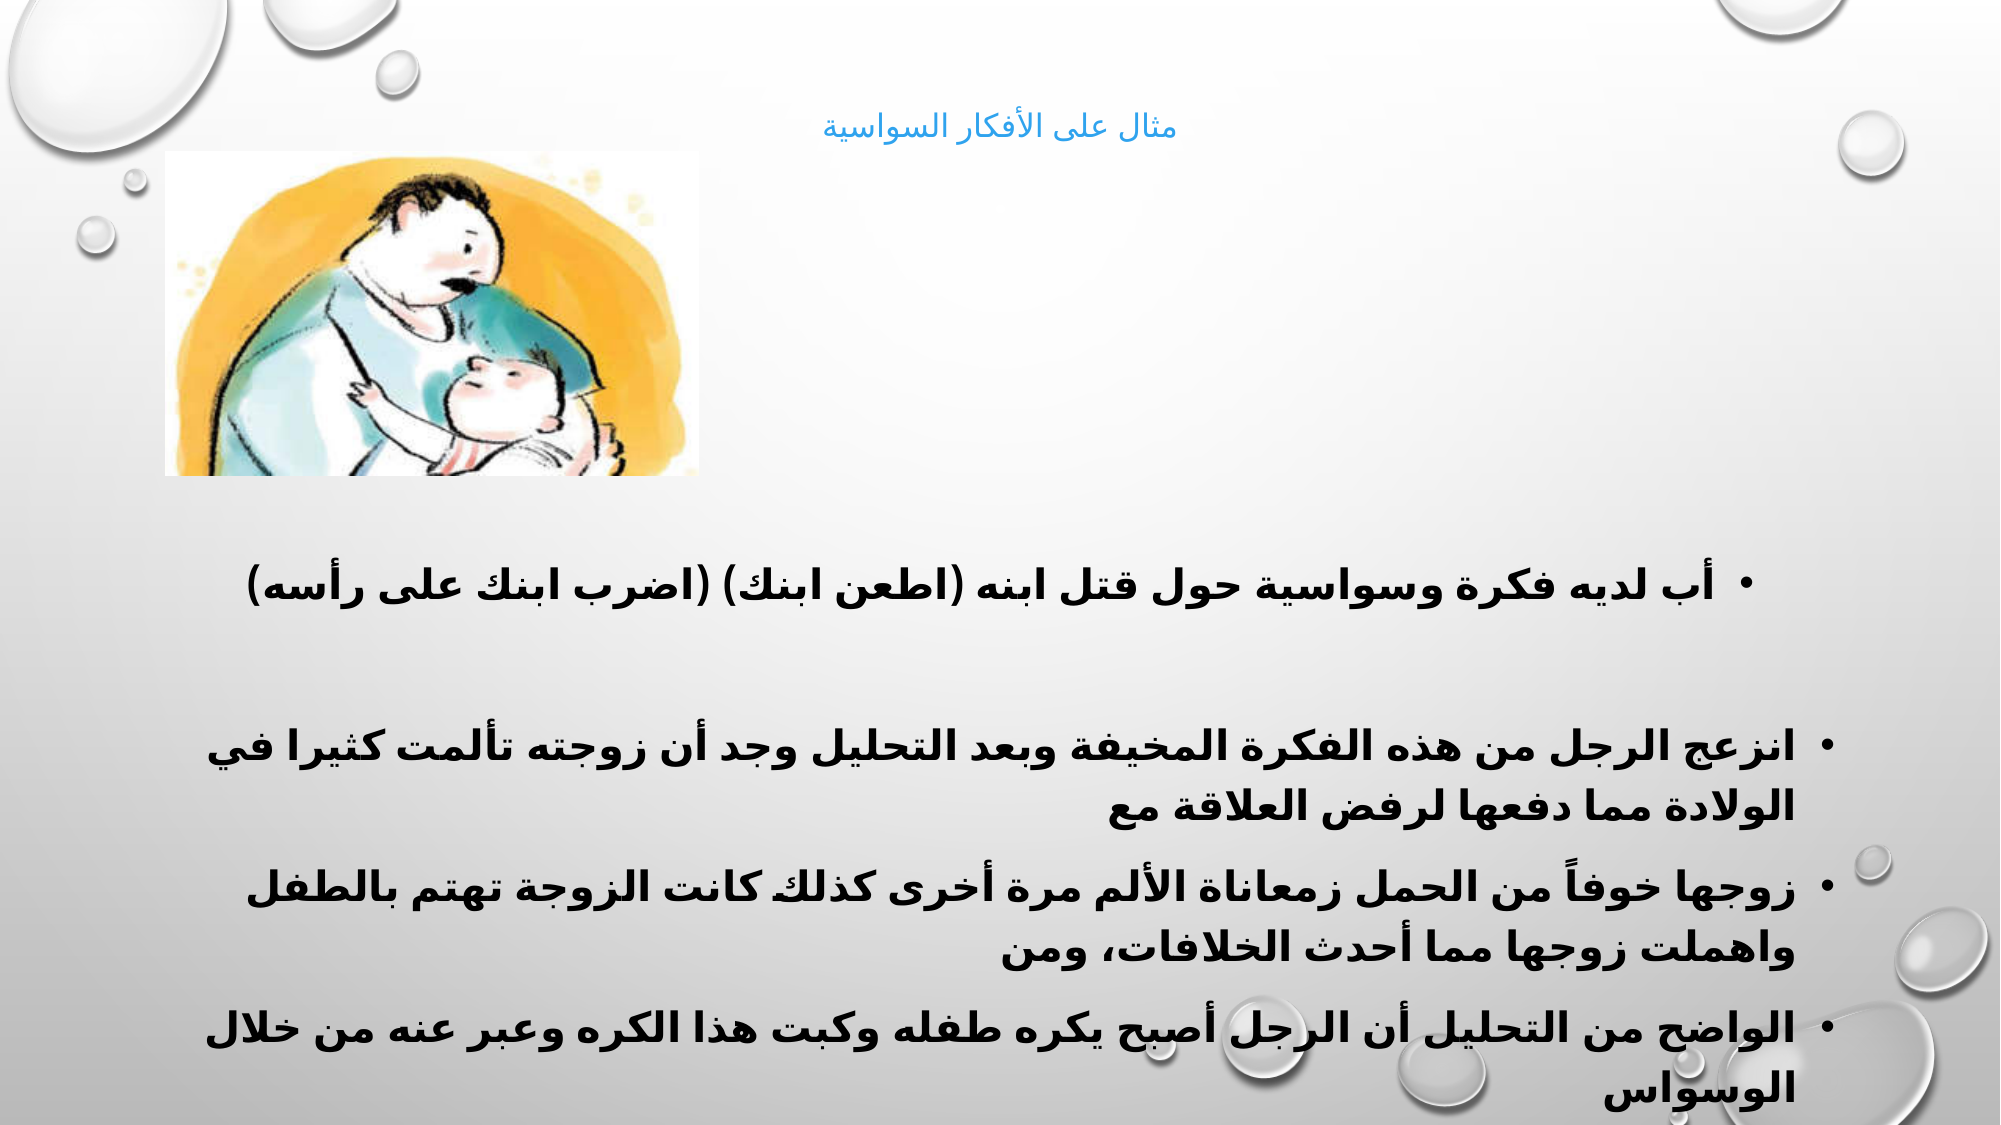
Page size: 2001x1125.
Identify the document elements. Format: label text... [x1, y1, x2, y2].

title مثال على الأفكار السواسية [149, 101, 1851, 152]
list أب لديه فكرة وسواسية حول قتل ابنه (اطعن ابنك) (اضرب ابنك على رأسه) انزعج الرجل من هذه الفكرة المخيفة وبعد التحليل وجد أن زوجته تألمت كثيرا في الولادة مما دفعها لرفض العلاقة مع زوجها خوفاً من الحمل زمعاناة الألم مرة أخرى كذلك كانت الزوجة تهتم بالطفل واهملت زوجها مما أحدث الخلافات، ومن الواضح من التحليل أن الرجل أصبح يكره طفله وكبت هذا الكره وعبر عنه من خلال الوسواس [149, 388, 1850, 950]
picture [0, 0, 2000, 1125]
